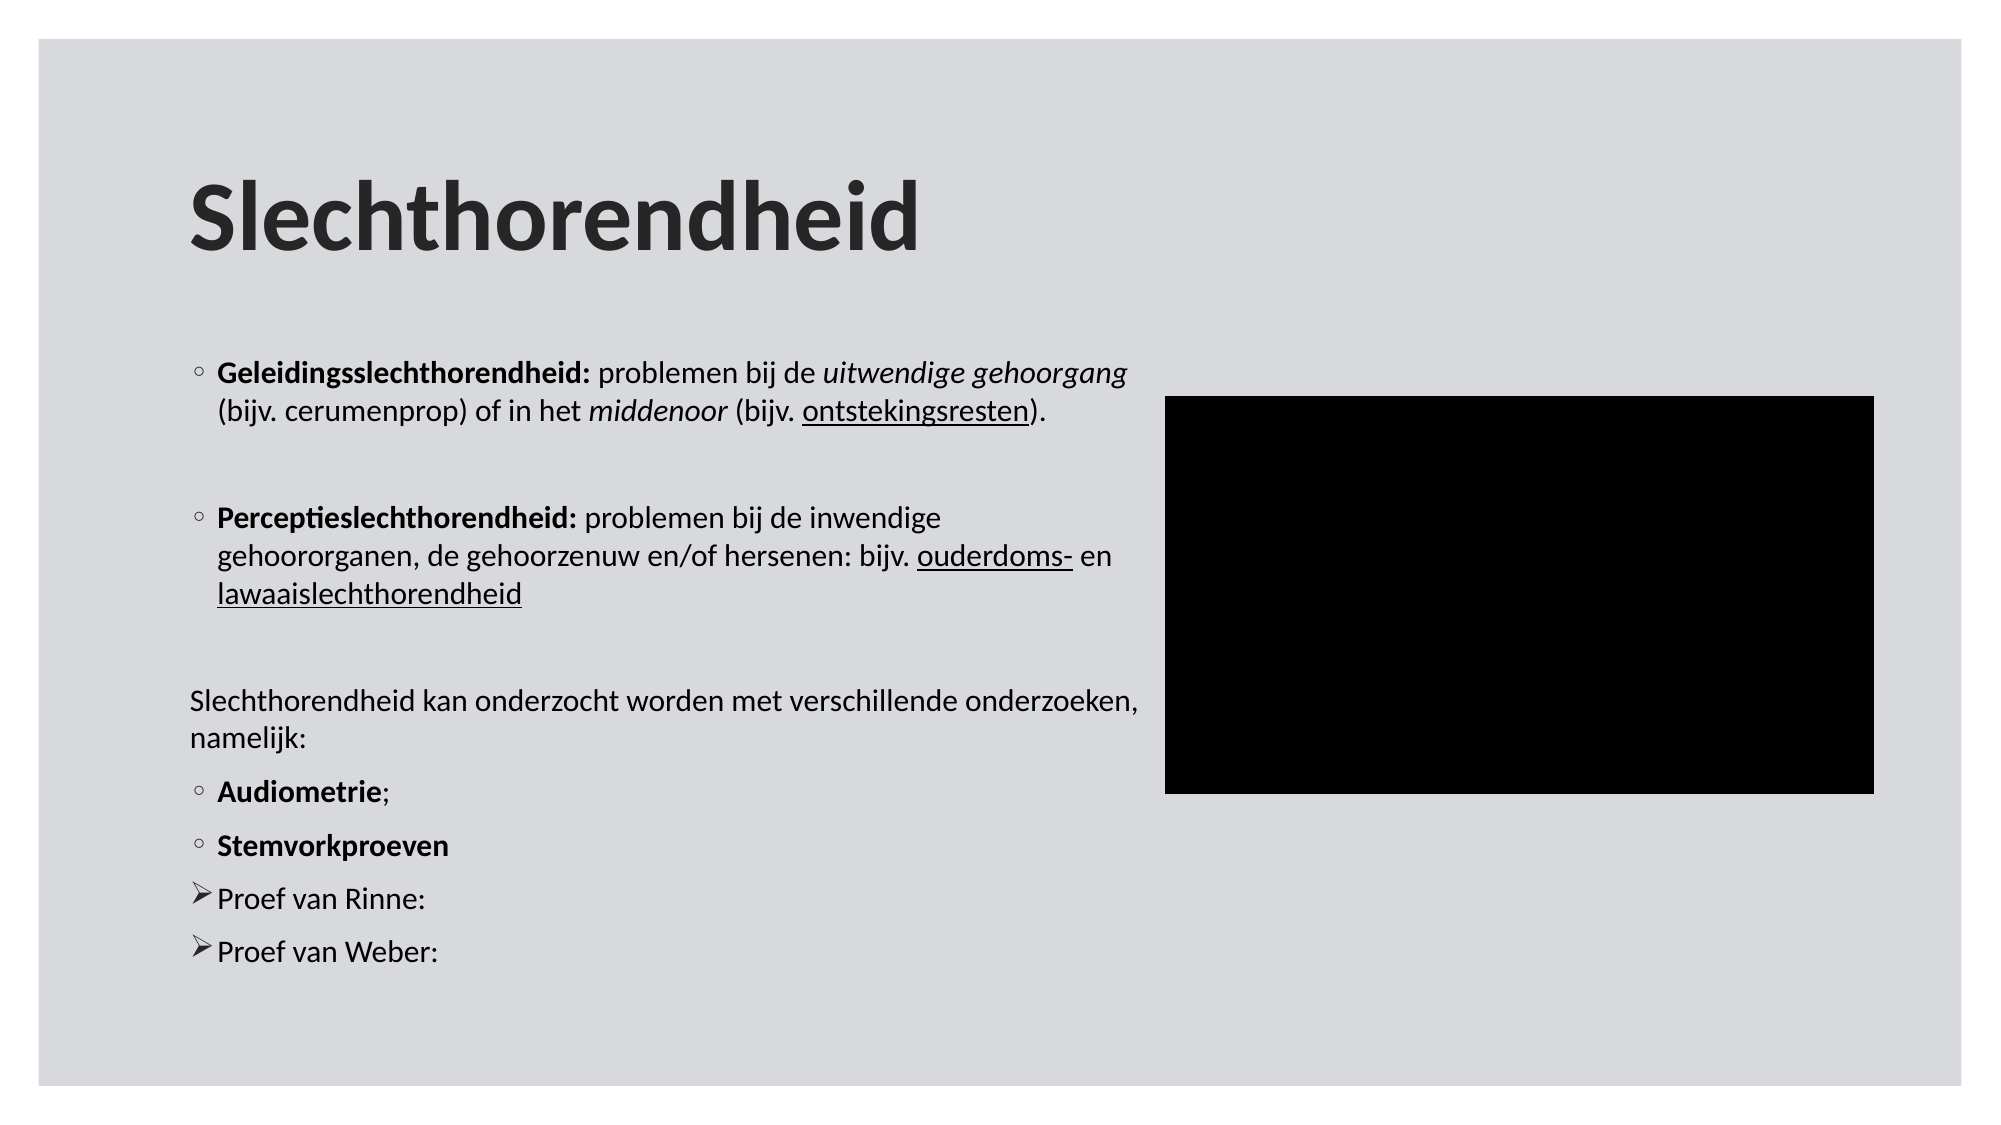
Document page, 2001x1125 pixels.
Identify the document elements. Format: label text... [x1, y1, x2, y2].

title Slechthorendheid [174, 105, 1825, 331]
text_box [1165, 395, 1874, 795]
list Geleidingsslechthorendheid: problemen bij de uitwendige gehoorgang (bijv. cerumenprop) of in het middenoor (bijv. ontstekingsresten). Perceptieslechthorendheid: problemen bij de inwendige gehoororganen, de gehoorzenuw en/of hersenen: bijv. ouderdoms- en lawaaislechthorendheid Slechthorendheid kan onderzocht worden met verschillende onderzoeken, namelijk: Audiometrie; Stemvorkproeven Proef van Rinne: Proef van Weber: [174, 345, 1166, 990]
